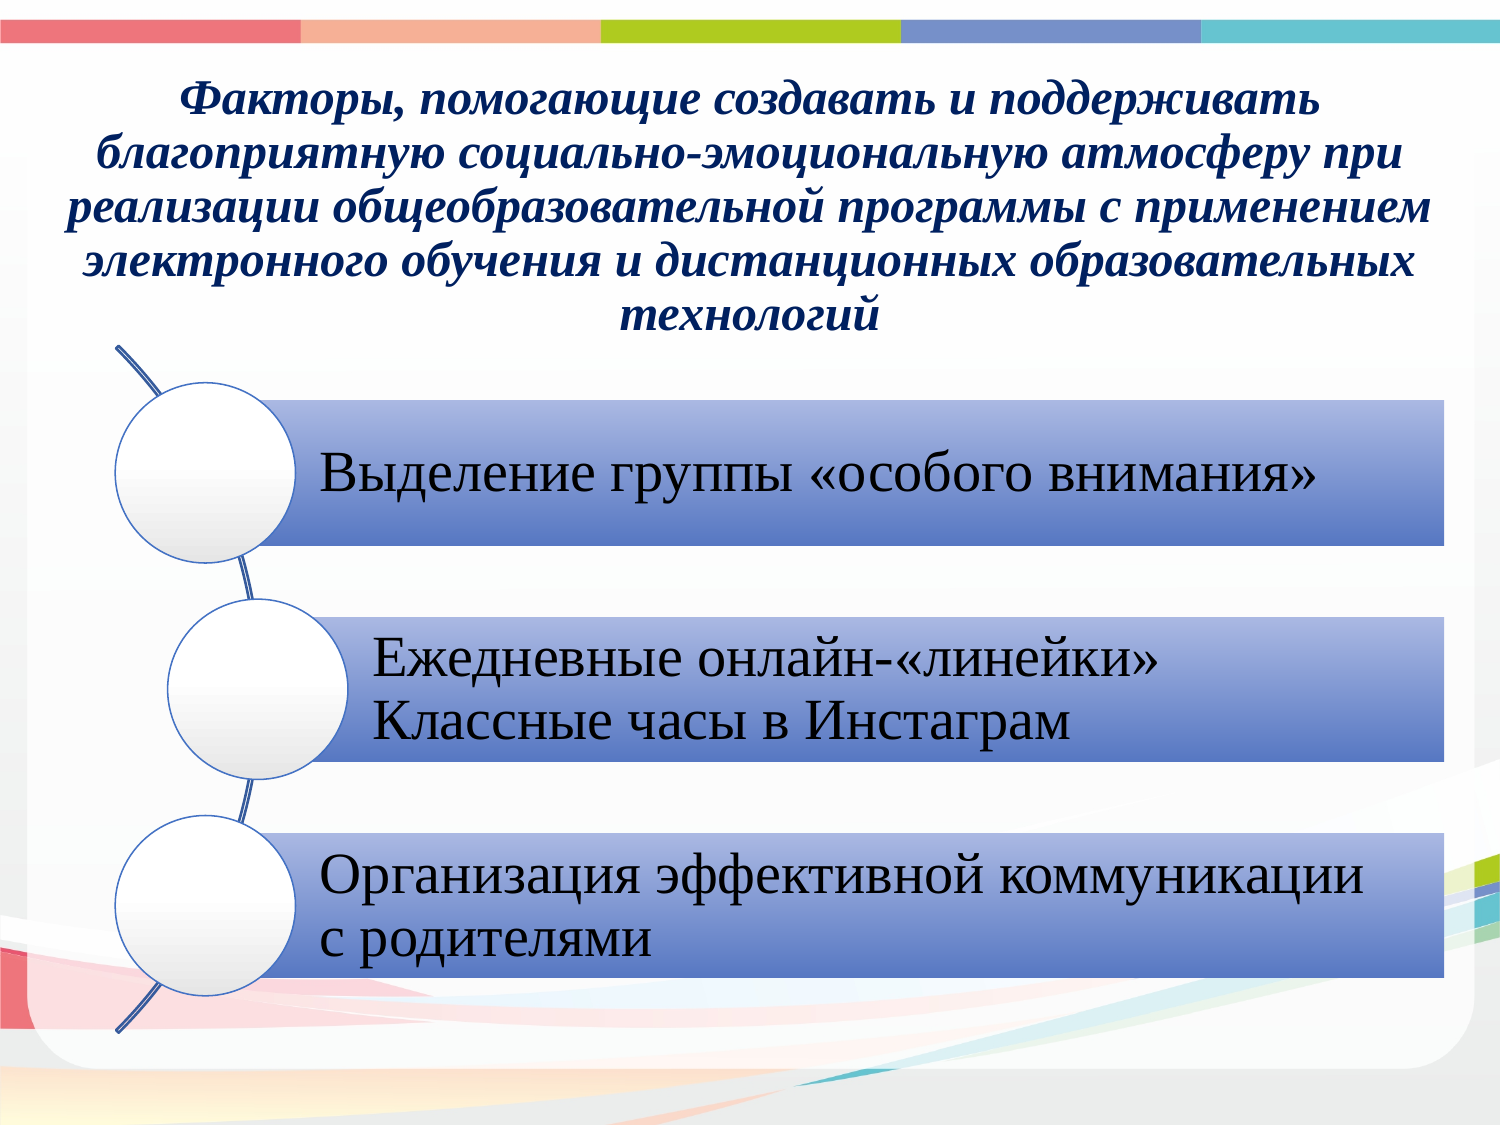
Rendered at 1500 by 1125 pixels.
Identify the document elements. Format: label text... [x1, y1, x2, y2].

picture [0, 0, 1500, 59]
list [104, 328, 1455, 1051]
picture [0, 353, 1500, 1125]
title Факторы, помогающие создавать и поддерживать благоприятную социально-эмоциональную атмосферу при реализации общеобразовательной программы с применением электронного обучения и дистанционных образовательных технологий [0, 59, 1500, 353]
